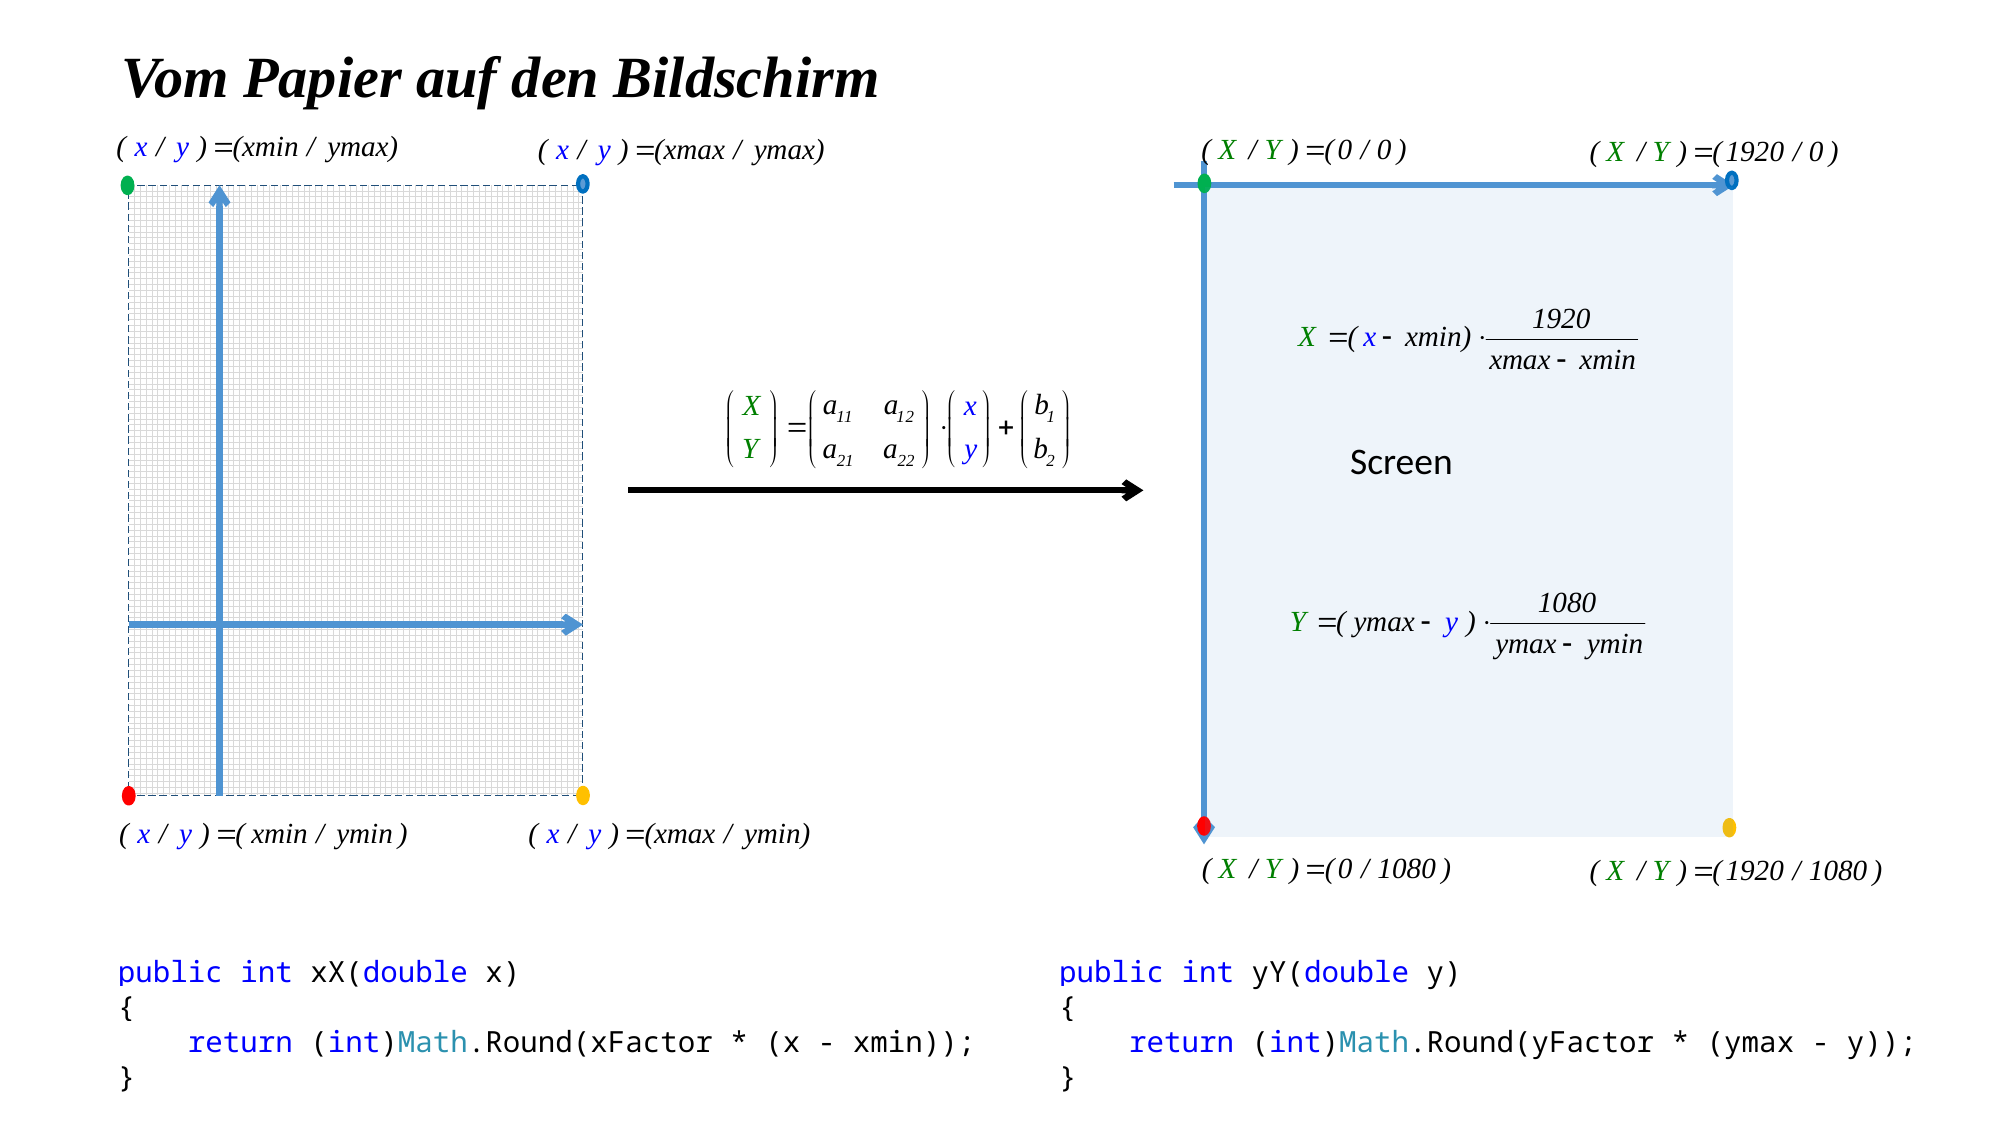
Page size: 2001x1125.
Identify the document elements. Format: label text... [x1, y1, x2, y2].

text_box Vom Papier auf den Bildschirm [106, 32, 895, 117]
text_box public int xX(double x) { return (int)Math.Round(xFactor * (x - xmin)); } [103, 946, 1024, 1101]
text_box public int yY(double y) { return (int)Math.Round(yFactor * (ymax - y)); } [1044, 945, 1980, 1101]
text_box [114, 131, 1886, 894]
